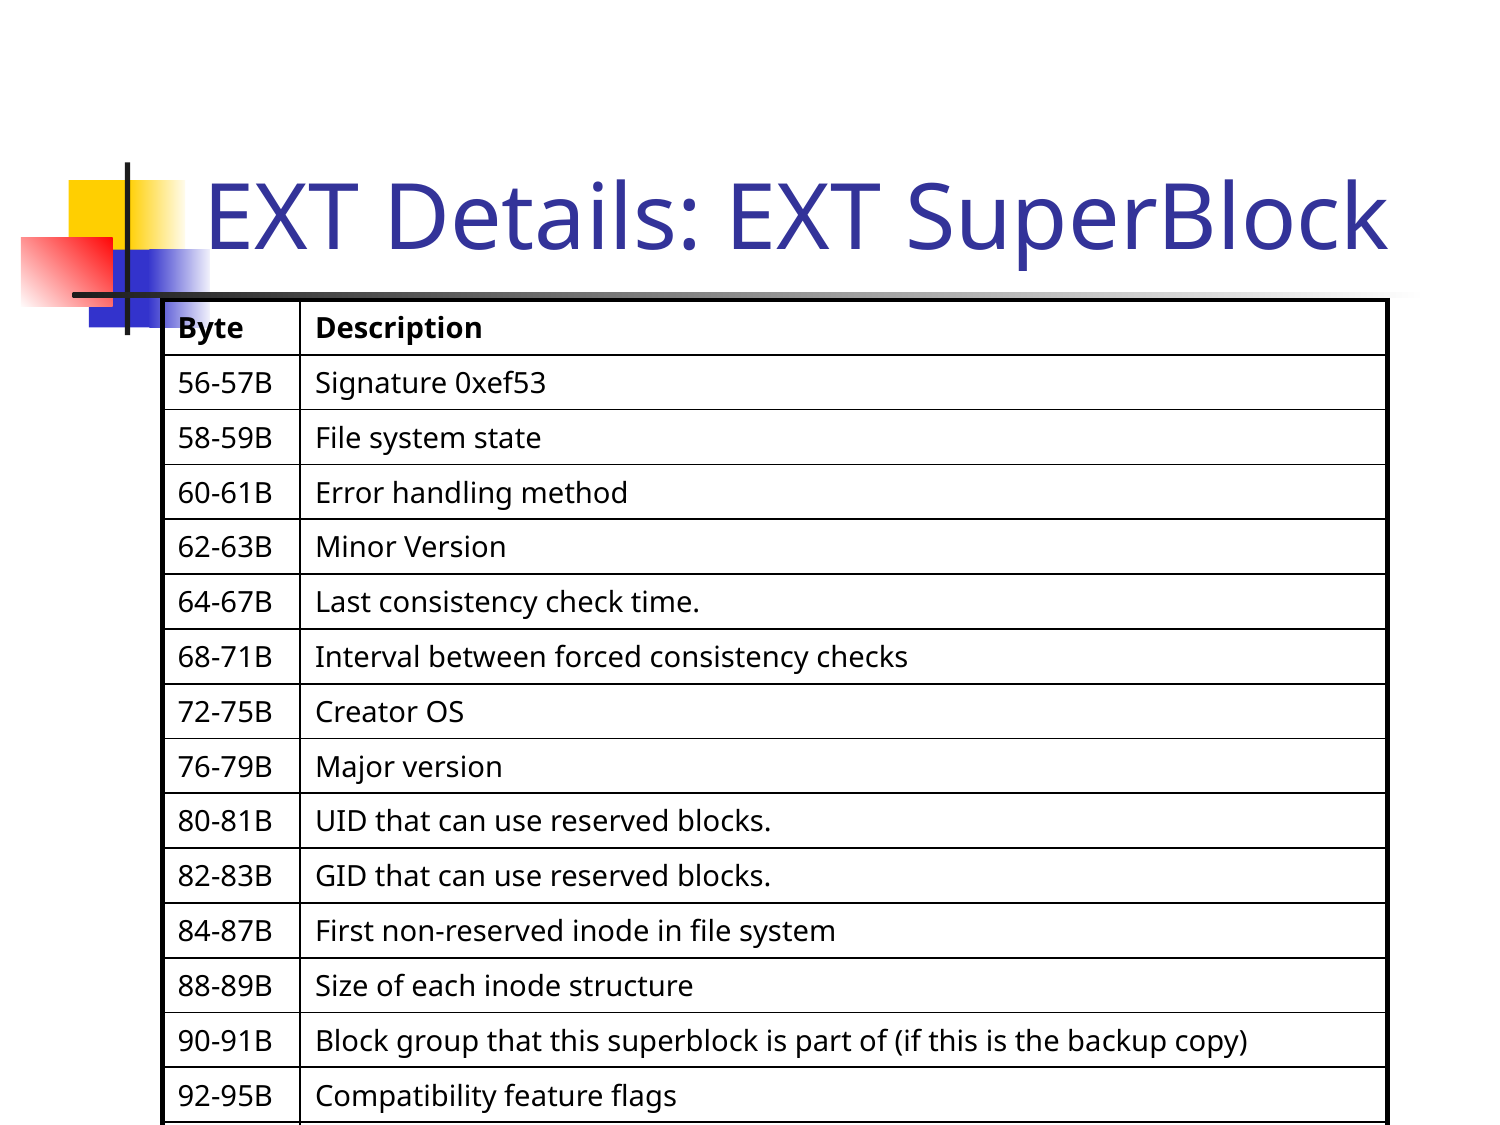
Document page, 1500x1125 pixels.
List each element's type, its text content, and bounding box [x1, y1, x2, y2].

table_cell Compatibility feature flags [301, 1068, 1385, 1121]
table_cell Interval between forced consistency checks [301, 630, 1385, 683]
table_cell 62-63B [165, 520, 299, 573]
table_cell 64-67B [165, 575, 299, 628]
table_cell First non-reserved inode in file system [301, 904, 1385, 957]
table_cell 90-91B [165, 1013, 299, 1066]
table_cell UID that can use reserved blocks. [301, 794, 1385, 847]
table_cell Error handling method [301, 465, 1385, 518]
table_cell Major version [301, 739, 1385, 792]
table_header Byte [165, 302, 299, 354]
table_cell 58-59B [165, 410, 299, 464]
table_cell 82-83B [165, 849, 299, 902]
table_cell Signature 0xef53 [301, 356, 1385, 409]
table_cell Creator OS [301, 685, 1385, 738]
table_cell 92-95B [165, 1068, 299, 1121]
table_cell 72-75B [165, 685, 299, 738]
table_cell Minor Version [301, 520, 1385, 573]
title EXT Details: EXT SuperBlock [188, 34, 1468, 276]
table_header Description [301, 302, 1385, 354]
table_cell GID that can use reserved blocks. [301, 849, 1385, 902]
table_cell 76-79B [165, 739, 299, 792]
table_cell Size of each inode structure [301, 959, 1385, 1012]
table_cell Block group that this superblock is part of (if this is the backup copy) [301, 1013, 1385, 1066]
table_cell 60-61B [165, 465, 299, 518]
table_cell Last consistency check time. [301, 575, 1385, 628]
table_cell 80-81B [165, 794, 299, 847]
table_cell 84-87B [165, 904, 299, 957]
table_cell 56-57B [165, 356, 299, 409]
table_cell 88-89B [165, 959, 299, 1012]
table_cell 68-71B [165, 630, 299, 683]
table_cell File system state [301, 410, 1385, 464]
